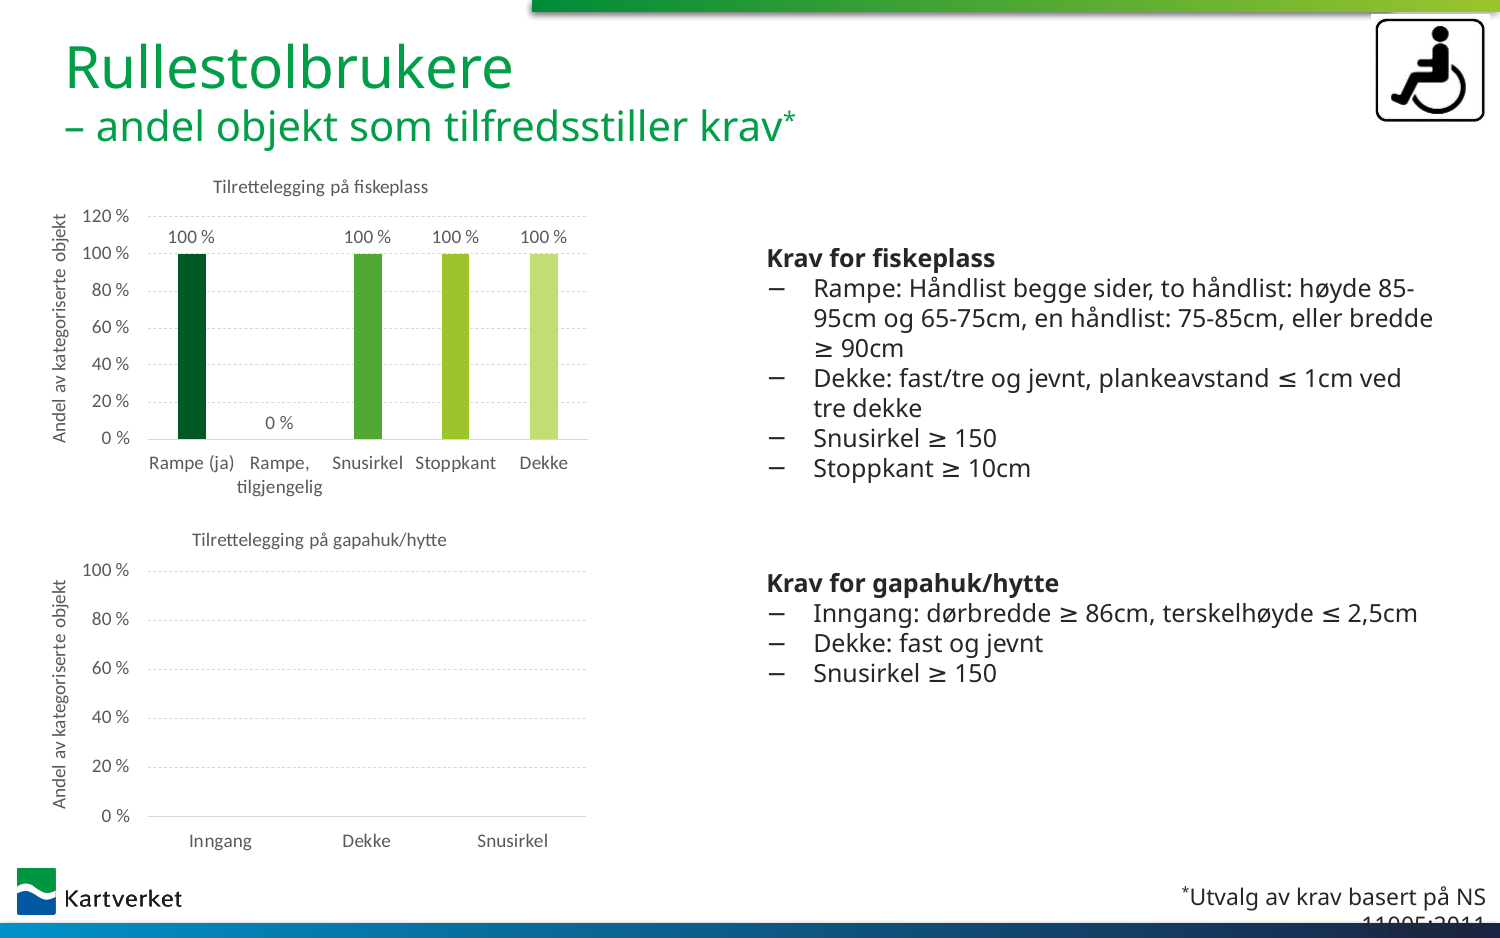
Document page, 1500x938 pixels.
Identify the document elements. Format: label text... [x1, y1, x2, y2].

picture [41, 520, 597, 859]
picture [1371, 13, 1491, 127]
text_box Rullestolbrukere – andel objekt som tilfredsstiller krav* [49, 29, 1431, 158]
picture [41, 166, 599, 505]
text_box Krav for fiskeplass Rampe: Håndlist begge sider, to håndlist: høyde 85-95cm og 65-75cm, en håndlist: 75-85cm, eller bredde ≥ 90cm Dekke: fast/tre og jevnt, plankeavstand ≤ 1cm ved tre dekke Snusirkel ≥ 150 Stoppkant ≥ 10cm [751, 235, 1452, 490]
text_box *Utvalg av krav basert på NS 11005:2011 [1068, 873, 1500, 938]
text_box Krav for gapahuk/hytte Inngang: dørbredde ≥ 86cm, terskelhøyde ≤ 2,5cm Dekke: fast og jevnt Snusirkel ≥ 150 [751, 560, 1452, 695]
